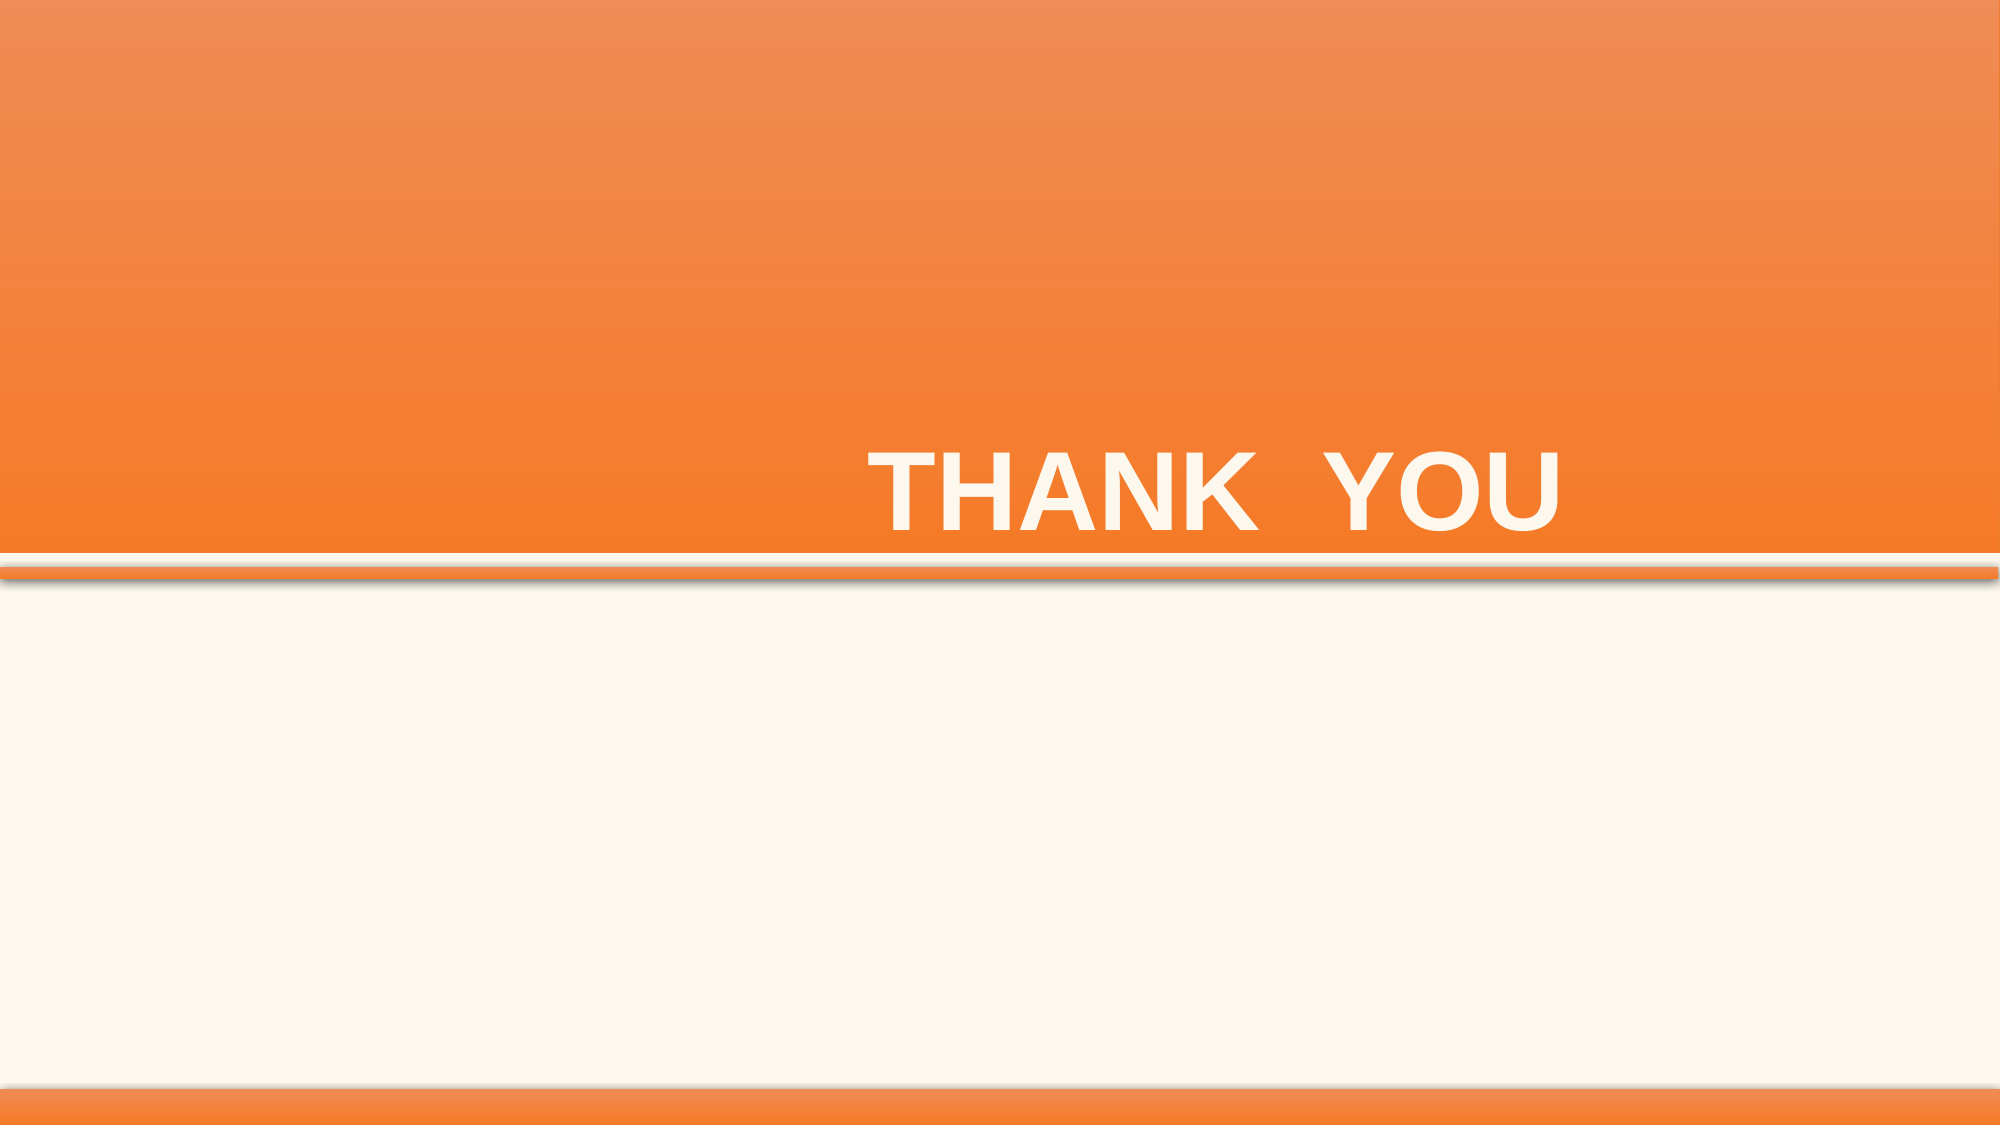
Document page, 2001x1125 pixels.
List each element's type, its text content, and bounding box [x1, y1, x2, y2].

text_box THANK YOU [823, 383, 1610, 561]
text_box [0, 1089, 2000, 1125]
text_box [0, 567, 1999, 579]
text_box [0, 0, 2000, 553]
